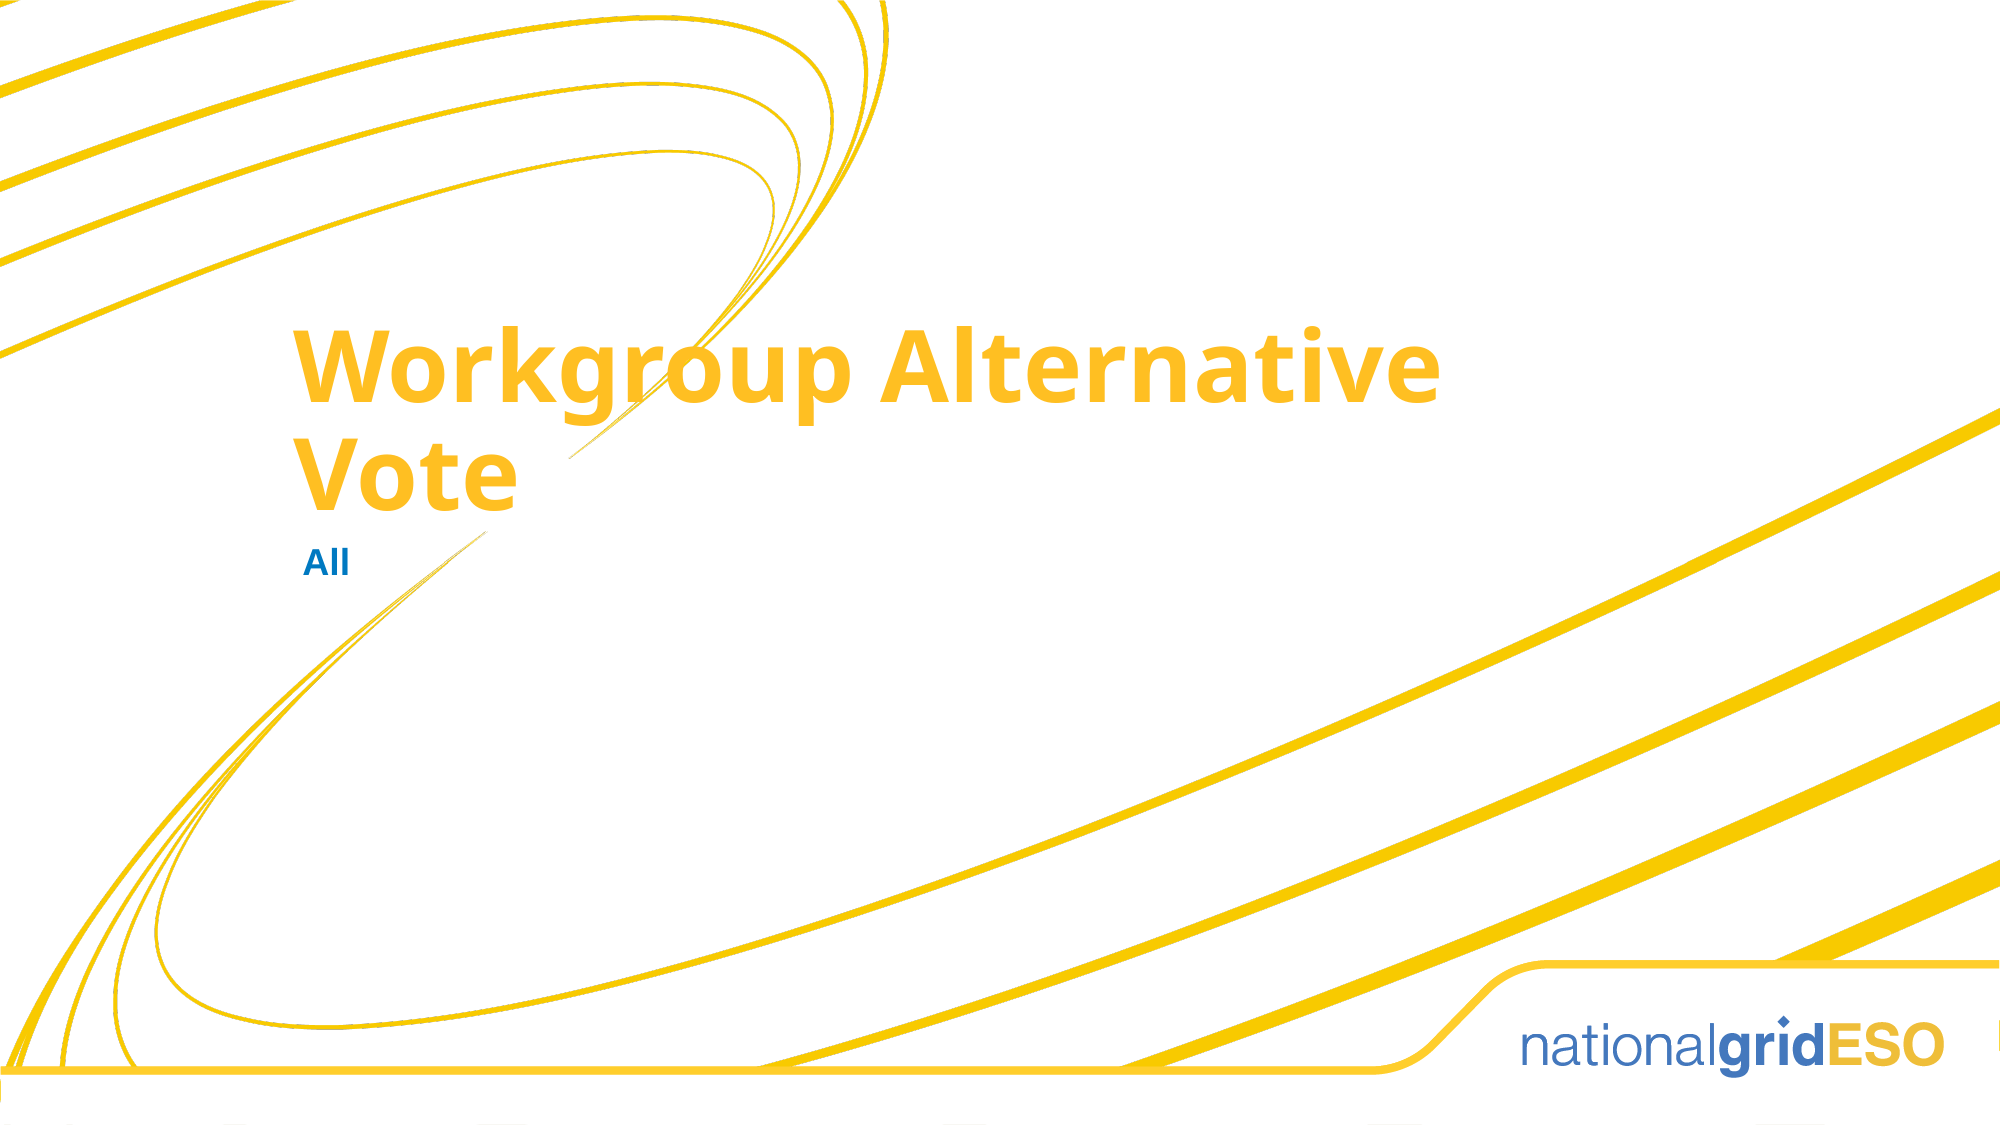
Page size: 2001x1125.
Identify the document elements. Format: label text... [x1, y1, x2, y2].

picture [0, 0, 2000, 1125]
text_box All [287, 536, 1449, 703]
list Workgroup Alternative Vote [278, 309, 1519, 448]
